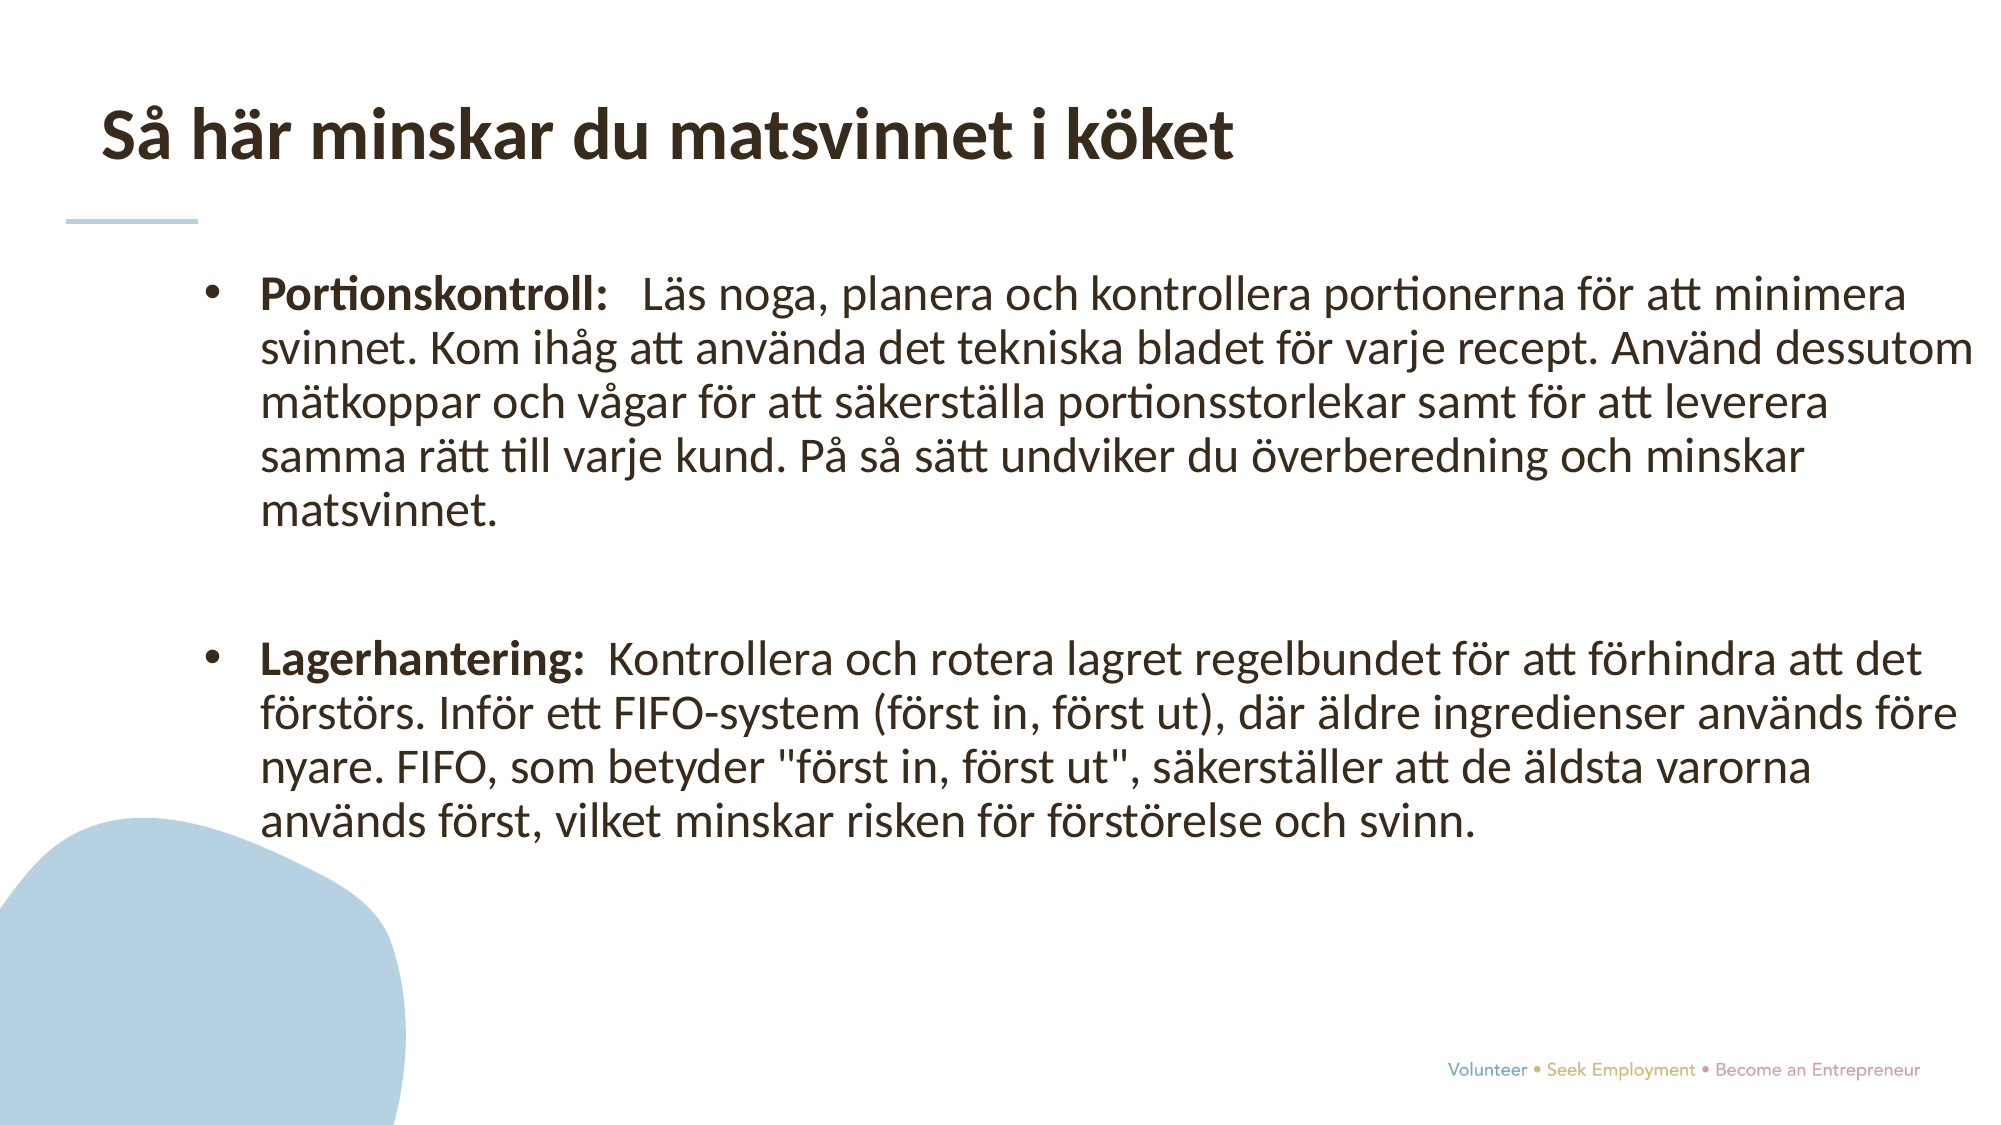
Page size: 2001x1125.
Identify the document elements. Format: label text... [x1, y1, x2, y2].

picture [1418, 1046, 1971, 1103]
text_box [0, 817, 406, 1125]
list Så här minskar du matsvinnet i köket [86, 88, 1928, 184]
text_box [66, 219, 198, 224]
list Portionskontroll: Läs noga, planera och kontrollera portionerna för att minimera svinnet. Kom ihåg att använda det tekniska bladet för varje recept. Använd dessutom mätkoppar och vågar för att säkerställa portionsstorlekar samt för att leverera samma rätt till varje kund. På så sätt undviker du överberedning och minskar matsvinnet. Lagerhantering: Kontrollera och rotera lagret regelbundet för att förhindra att det förstörs. Inför ett FIFO-system (först in, först ut), där äldre ingredienser används före nyare. FIFO, som betyder "först in, först ut", säkerställer att de äldsta varorna används först, vilket minskar risken för förstörelse och svinn. [189, 259, 1994, 973]
